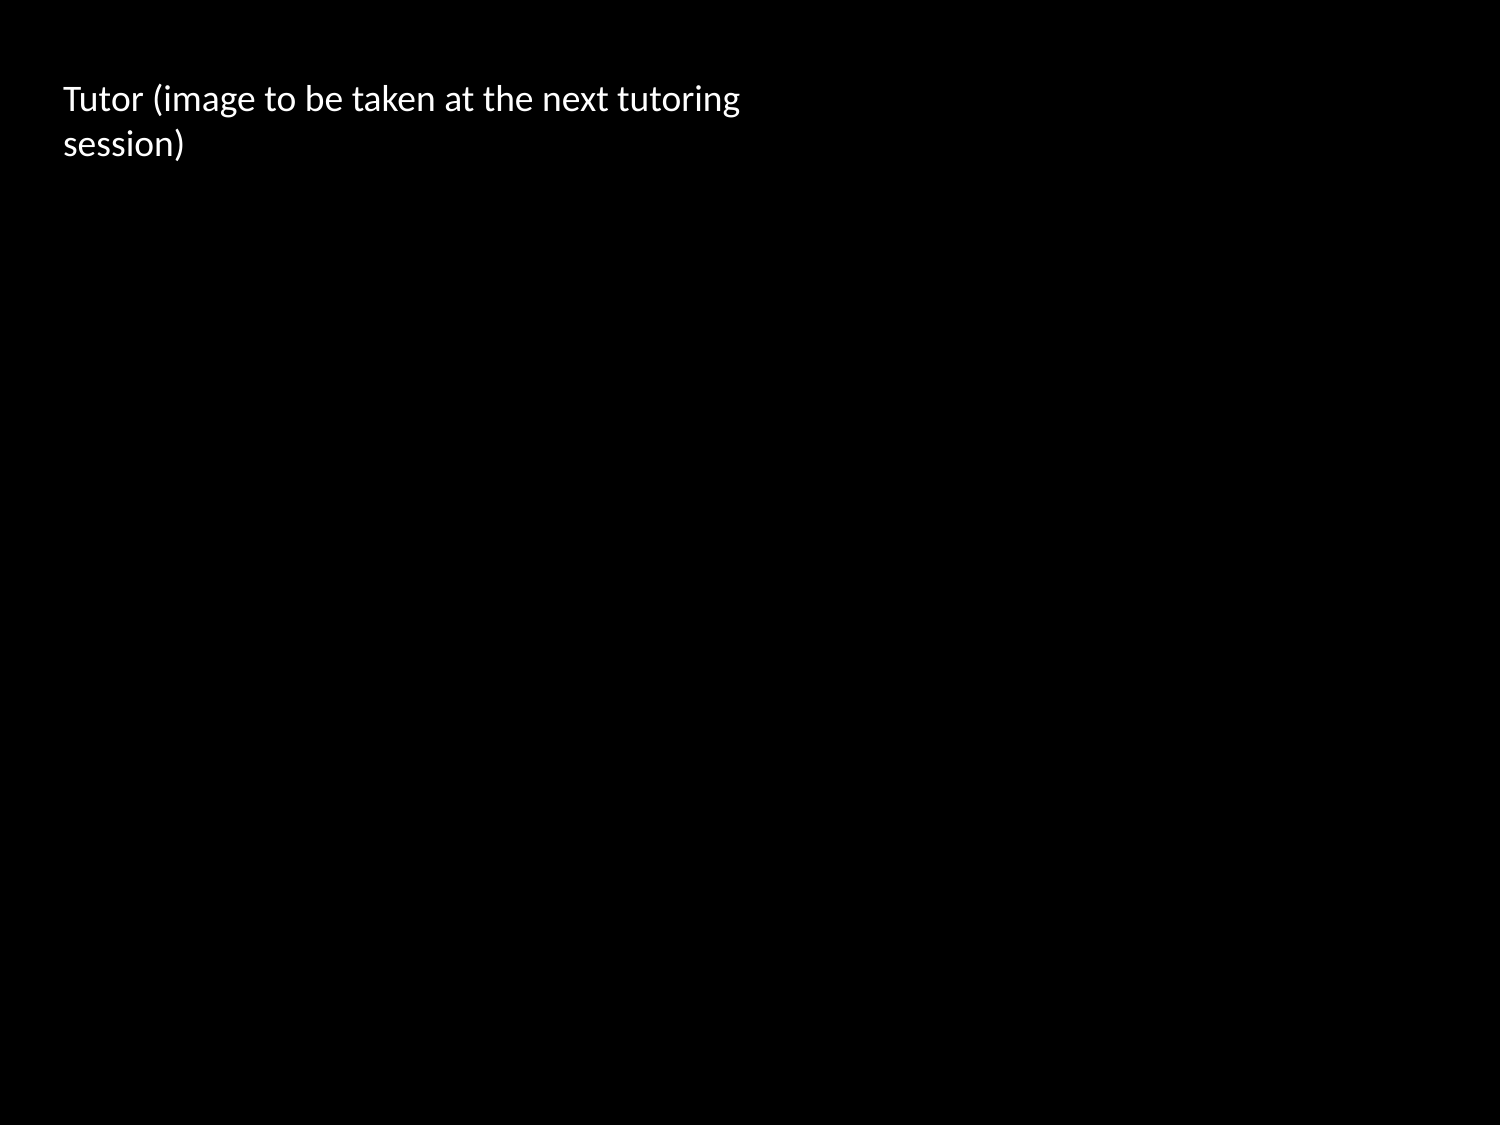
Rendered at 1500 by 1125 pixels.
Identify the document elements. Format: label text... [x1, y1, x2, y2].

text_box Tutor (image to be taken at the next tutoring session) [48, 66, 780, 217]
